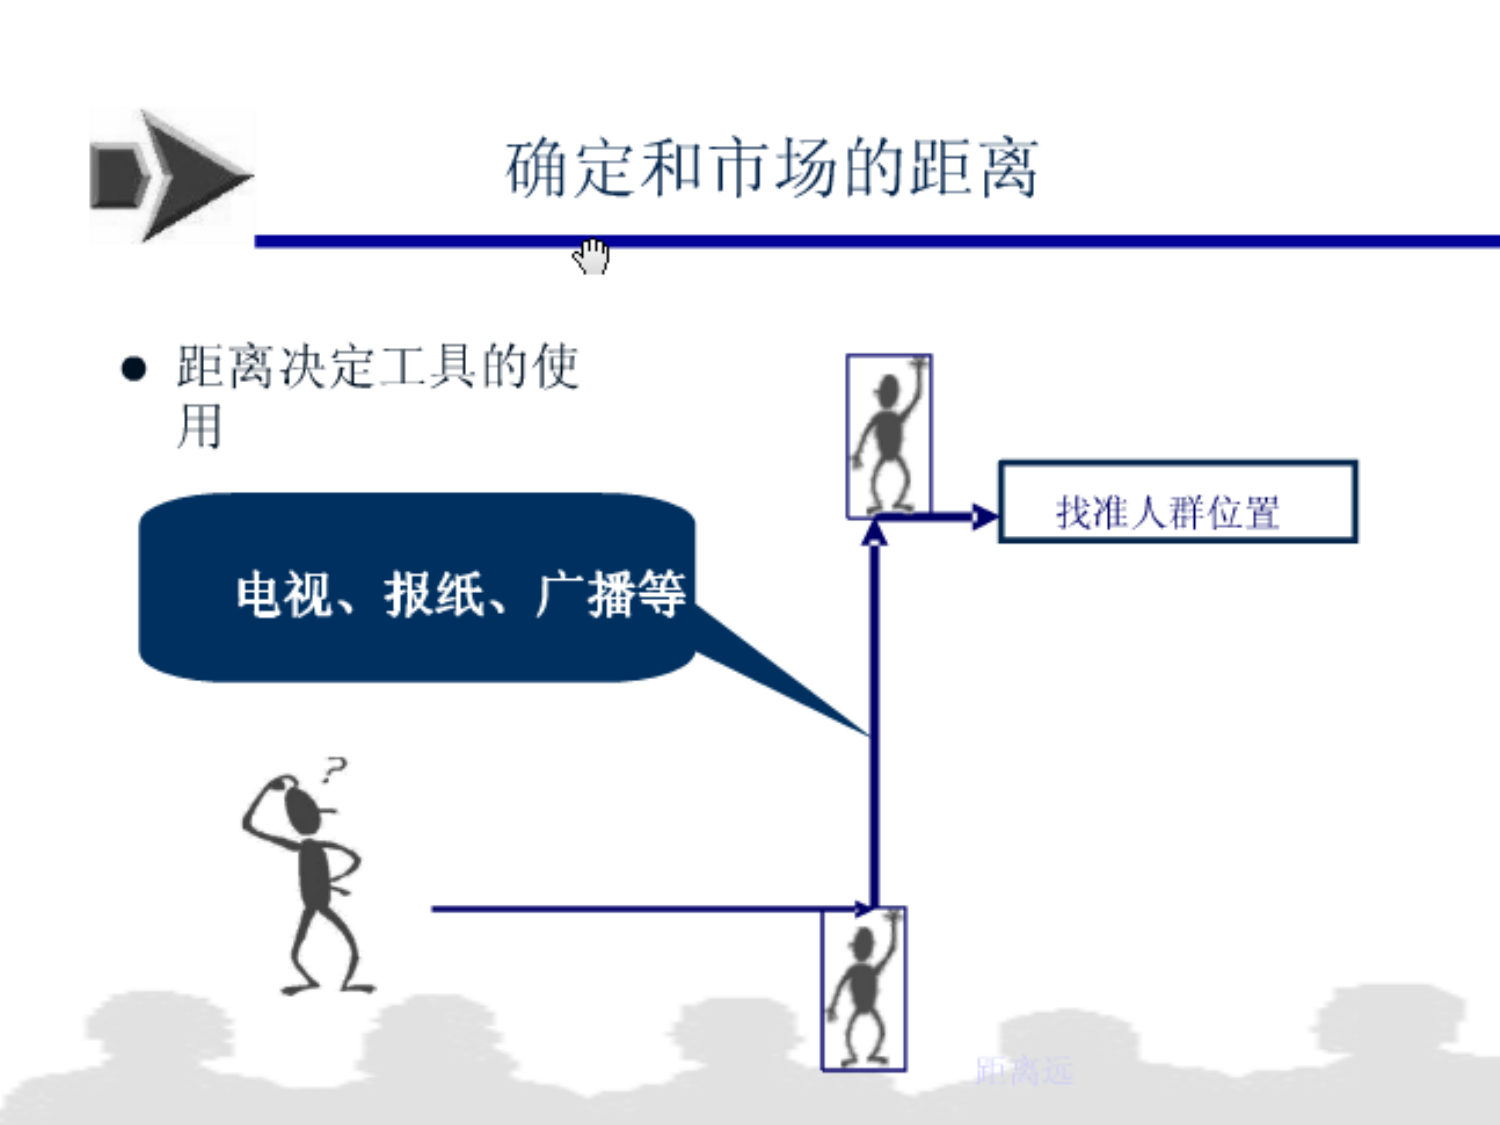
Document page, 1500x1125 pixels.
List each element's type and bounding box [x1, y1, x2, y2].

list [0, 0, 1500, 1125]
